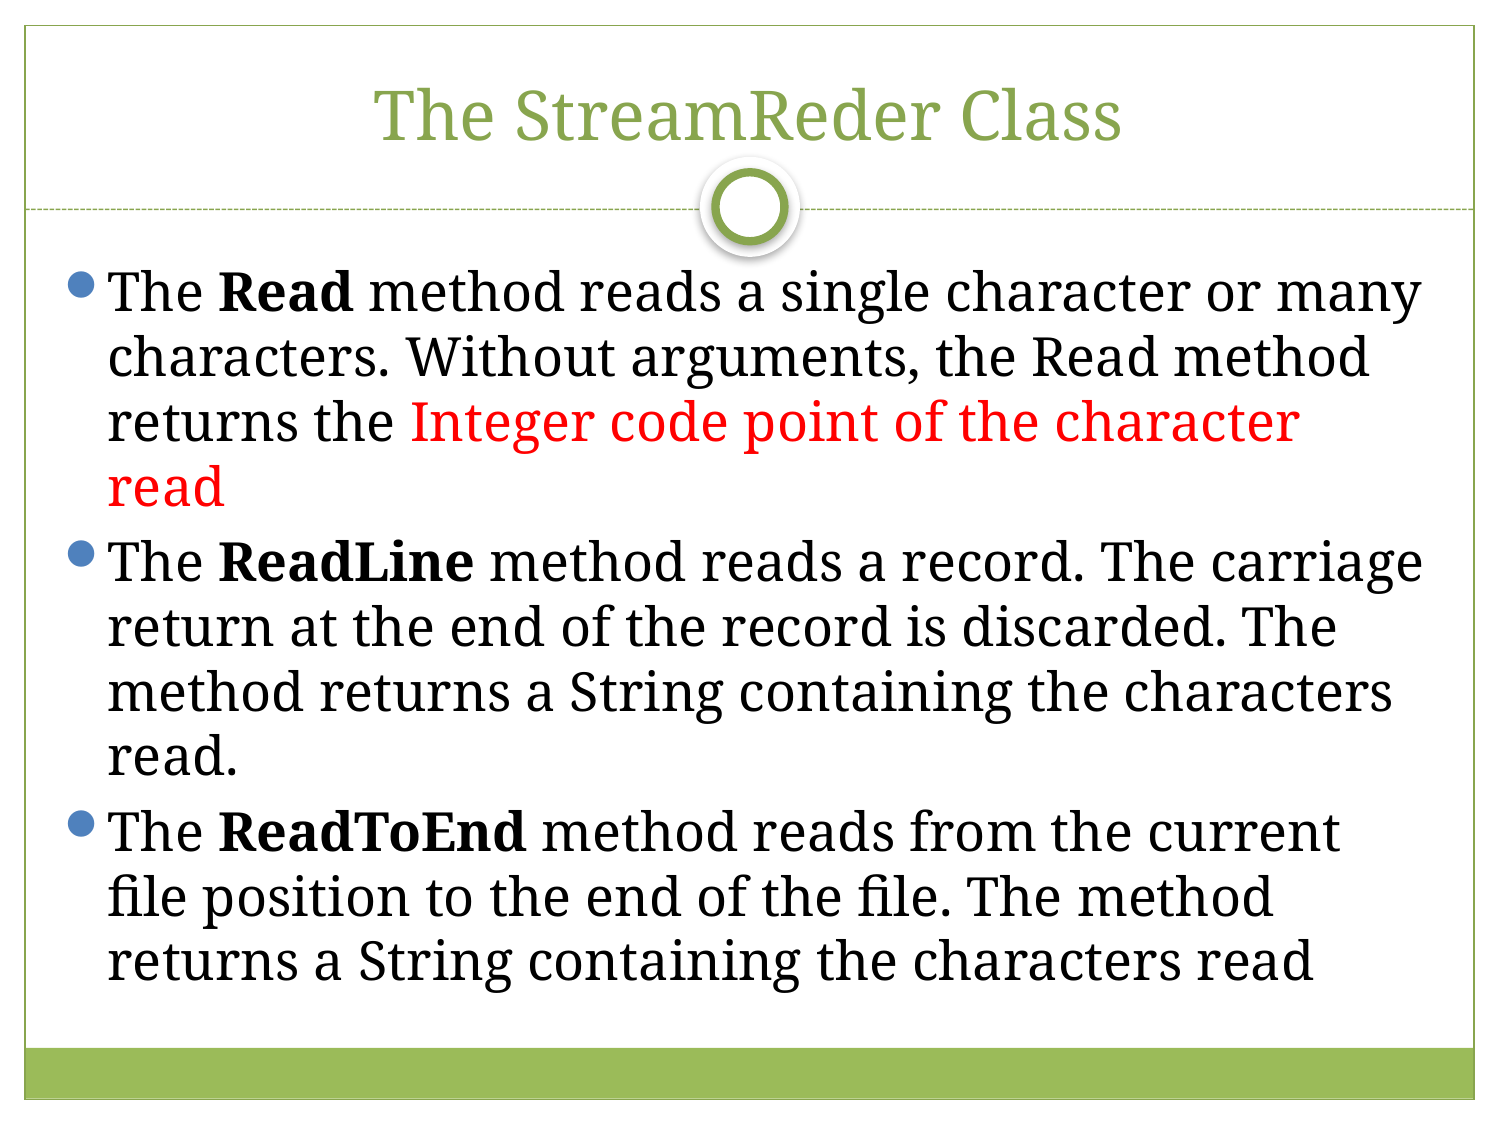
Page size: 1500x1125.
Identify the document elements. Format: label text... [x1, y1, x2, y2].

title The StreamReder Class [49, 37, 1450, 162]
list The Read method reads a single character or many characters. Without arguments, the Read method returns the Integer code point of the character read The ReadLine method reads a record. The carriage return at the end of the record is discarded. The method returns a String containing the characters read. The ReadToEnd method reads from the current file position to the end of the file. The method returns a String containing the characters read [49, 250, 1445, 1001]
